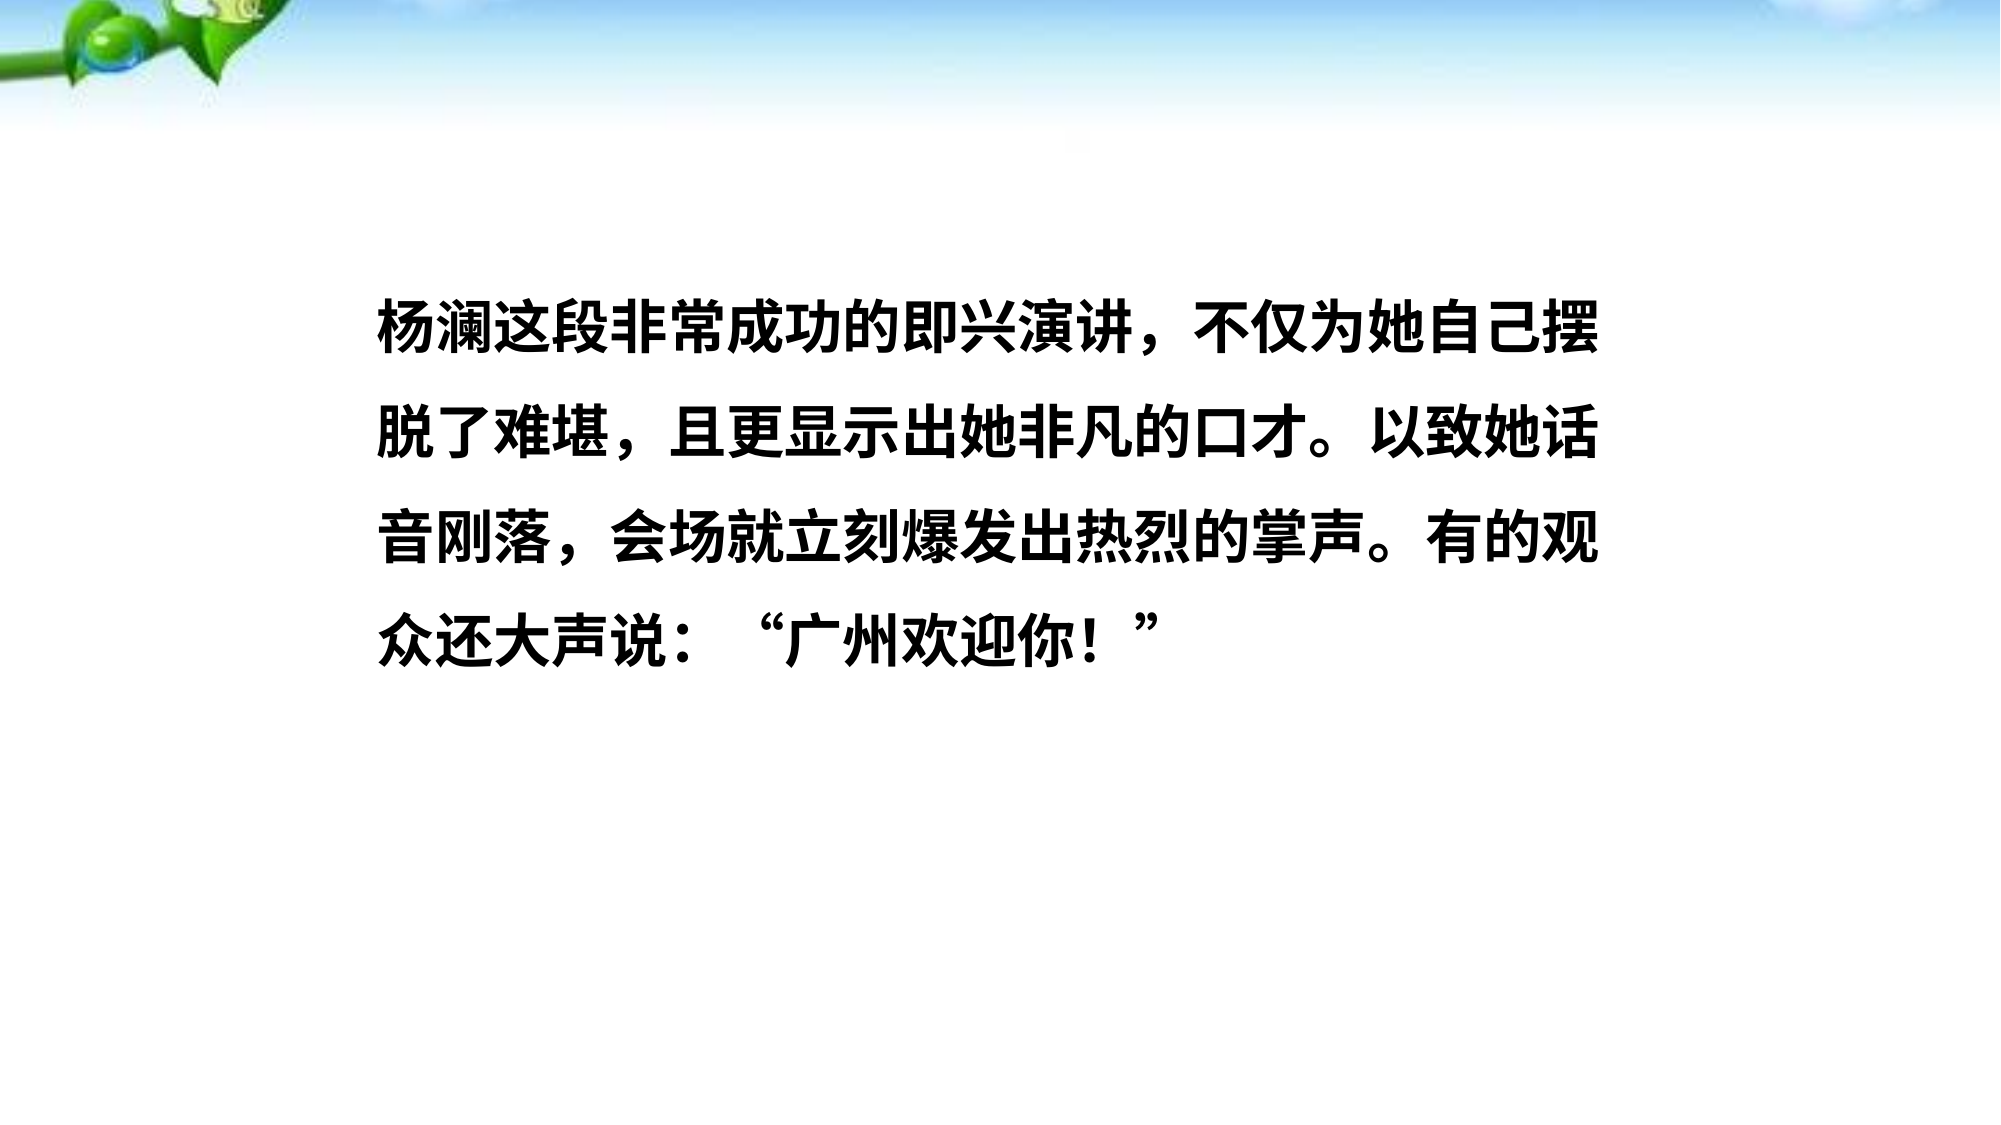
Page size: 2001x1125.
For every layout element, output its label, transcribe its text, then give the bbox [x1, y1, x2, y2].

picture [0, 0, 2001, 1125]
text_box 杨澜这段非常成功的即兴演讲，不仅为她自己摆脱了难堪，且更显示出她非凡的口才。以致她话音刚落，会场就立刻爆发出热烈的掌声。有的观众还大声说：“广州欢迎你！” [362, 247, 1662, 682]
